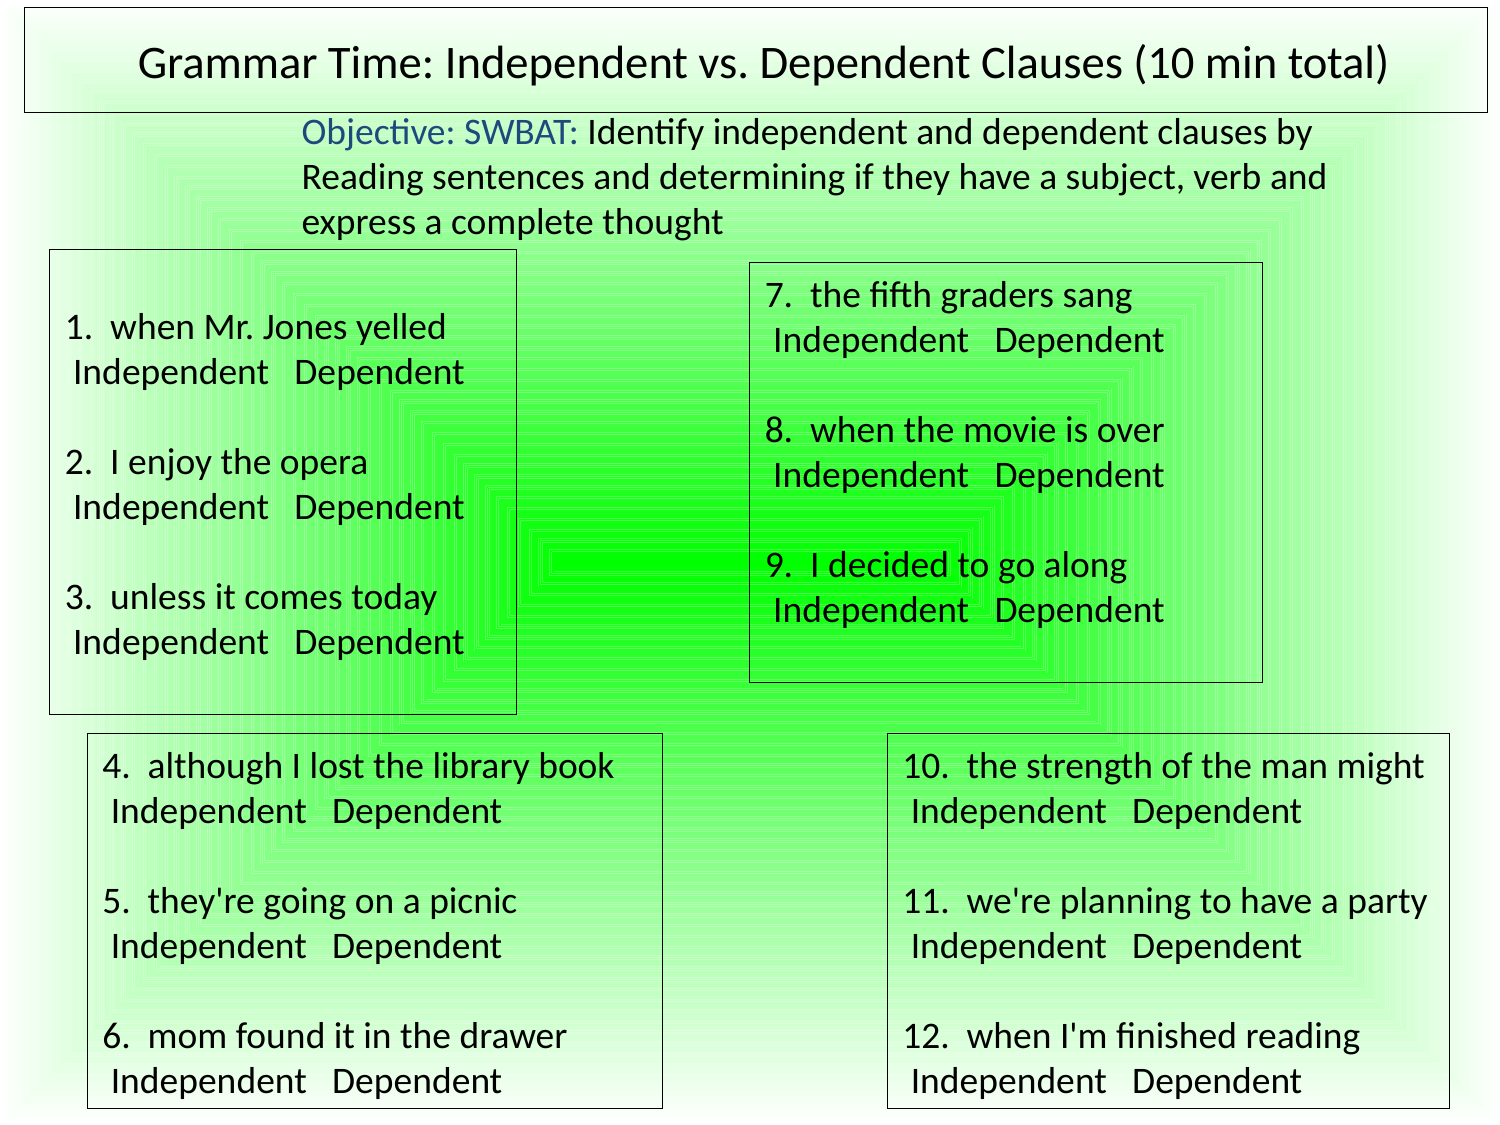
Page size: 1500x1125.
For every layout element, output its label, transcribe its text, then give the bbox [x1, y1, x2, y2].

text_box 10. the strength of the man might Independent Dependent 11. we're planning to have a party Independent Dependent 12. when I'm finished reading Independent Dependent [887, 733, 1450, 1109]
text_box 7. the fifth graders sang Independent Dependent 8. when the movie is over Independent Dependent 9. I decided to go along Independent Dependent [749, 262, 1263, 683]
text_box Objective: SWBAT: Identify independent and dependent clauses by Reading sentences and determining if they have a subject, verb and express a complete thought [108, 113, 1450, 385]
text_box Grammar Time: Independent vs. Dependent Clauses (10 min total) [24, 7, 1488, 113]
text_box 4. although I lost the library book Independent Dependent 5. they're going on a picnic Independent Dependent 6. mom found it in the drawer Independent Dependent [87, 733, 663, 1109]
text_box 1. when Mr. Jones yelled Independent Dependent 2. I enjoy the opera Independent Dependent 3. unless it comes today Independent Dependent [49, 249, 517, 715]
